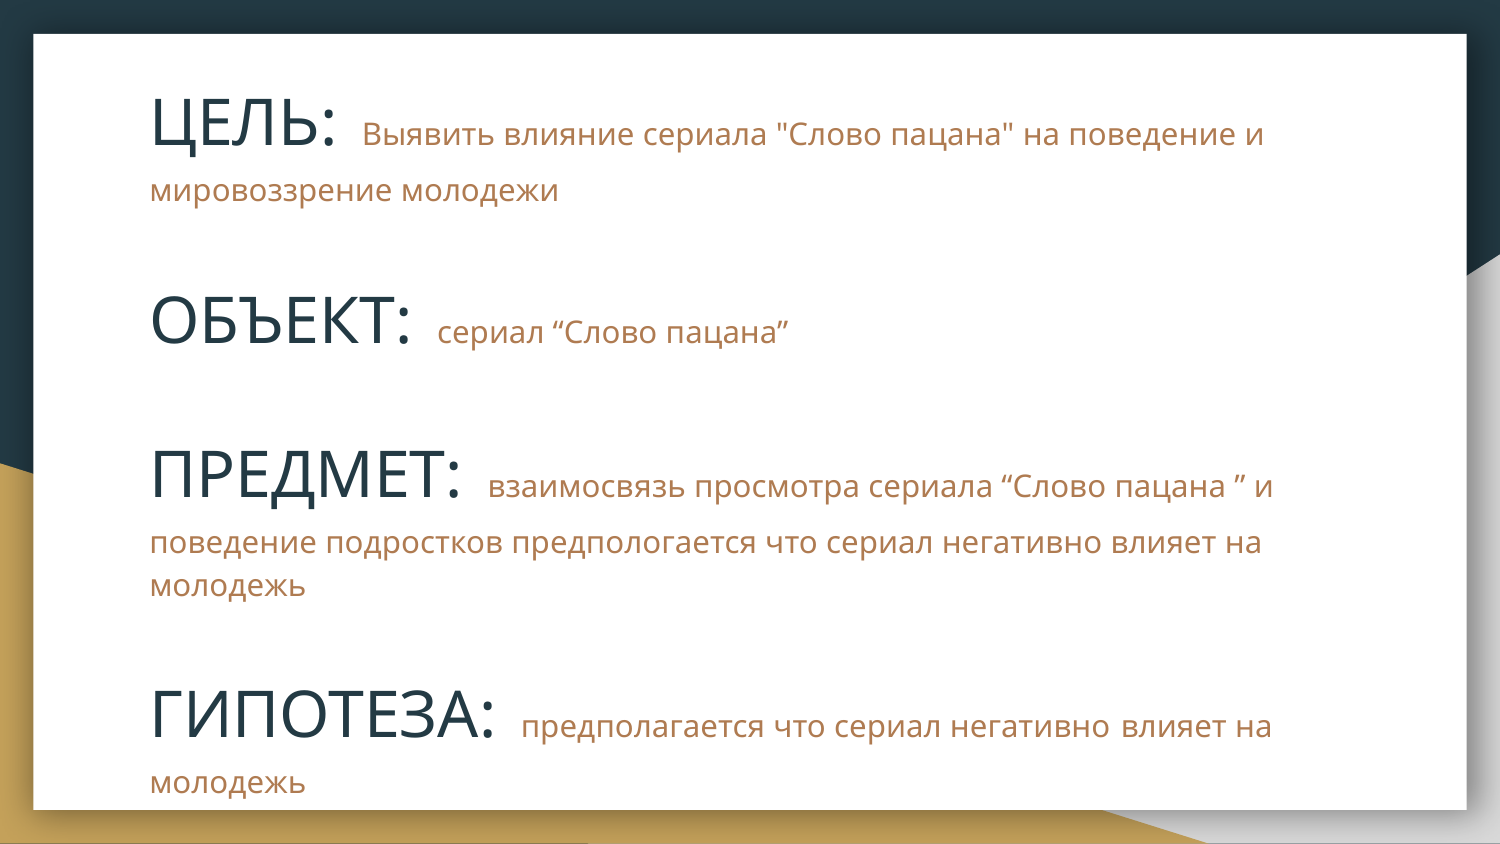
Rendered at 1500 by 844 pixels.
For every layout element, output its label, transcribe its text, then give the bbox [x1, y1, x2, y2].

list ЦЕЛЬ: Выявить влияние сериала "Слово пацана" на поведение и мировоззрение молодежи ОБЪЕКТ: сериал “Слово пацана” ПРЕДМЕТ: взаимосвязь просмотра сериала “Слово пацана ” и поведение подростков предпологается что сериал негативно влияет на молодежь ГИПОТЕЗА: предполагается что сериал негативно влияет на молодежь [134, 20, 1366, 422]
